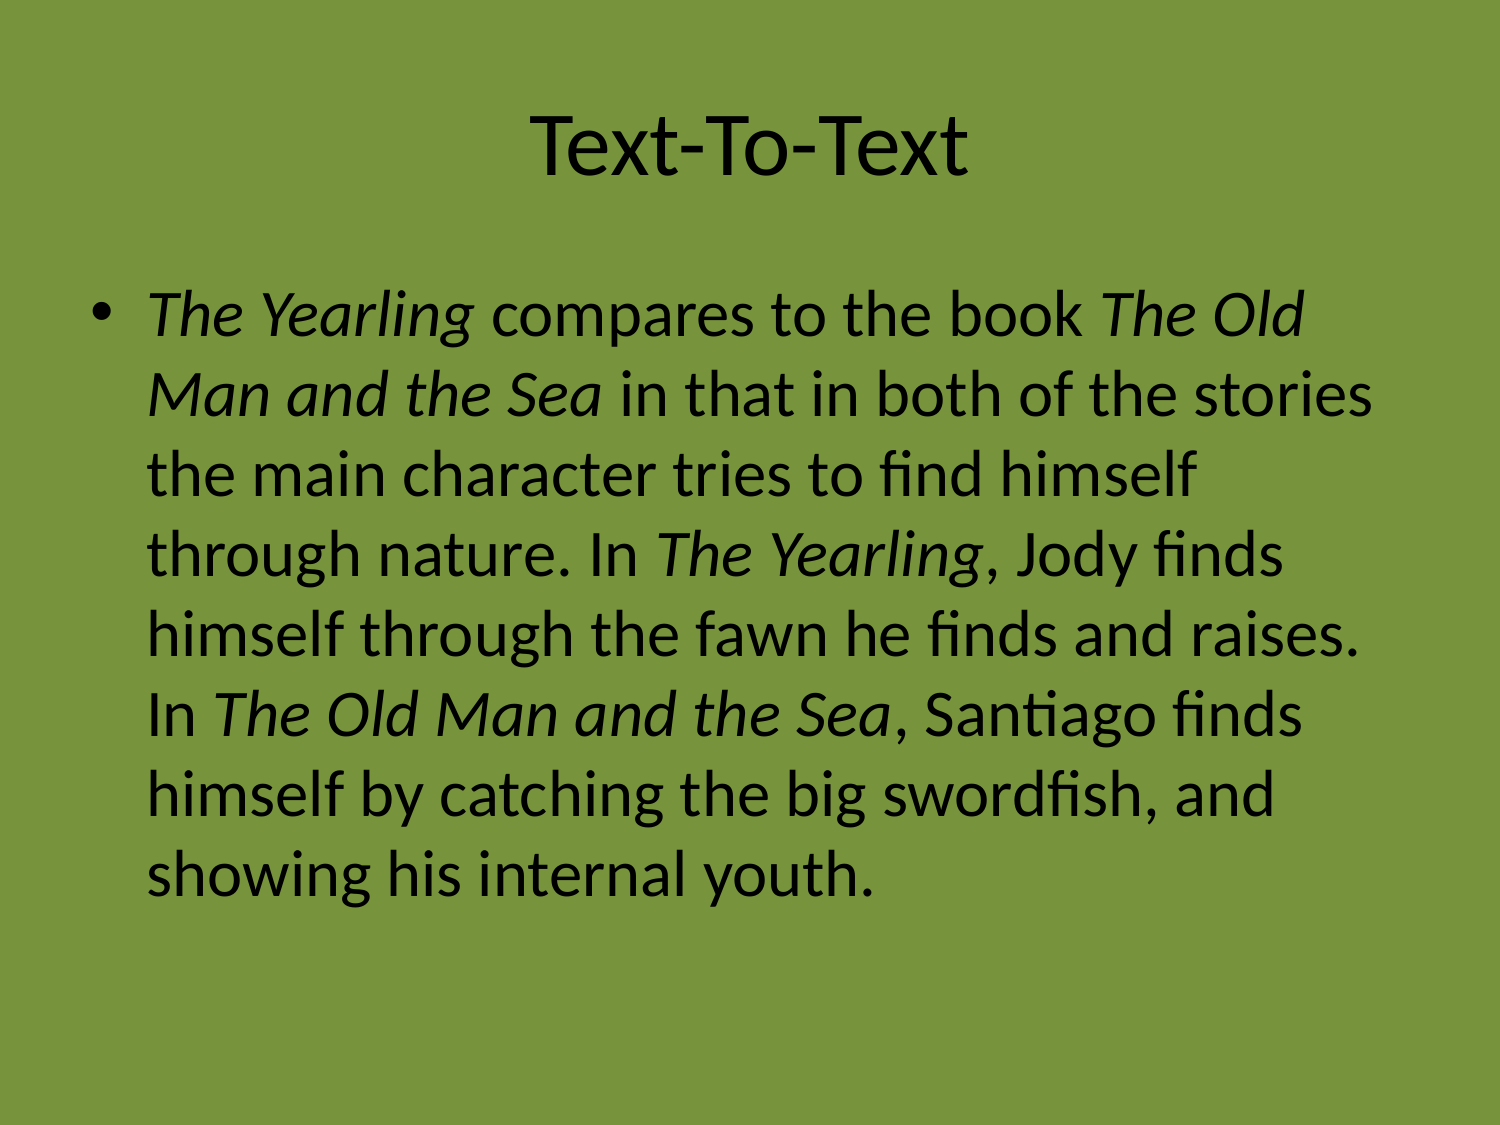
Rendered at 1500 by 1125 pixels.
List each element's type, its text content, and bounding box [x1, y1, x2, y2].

title Text-To-Text [75, 45, 1425, 233]
list The Yearling compares to the book The Old Man and the Sea in that in both of the stories the main character tries to find himself through nature. In The Yearling, Jody finds himself through the fawn he finds and raises. In The Old Man and the Sea, Santiago finds himself by catching the big swordfish, and showing his internal youth. [75, 262, 1425, 1005]
